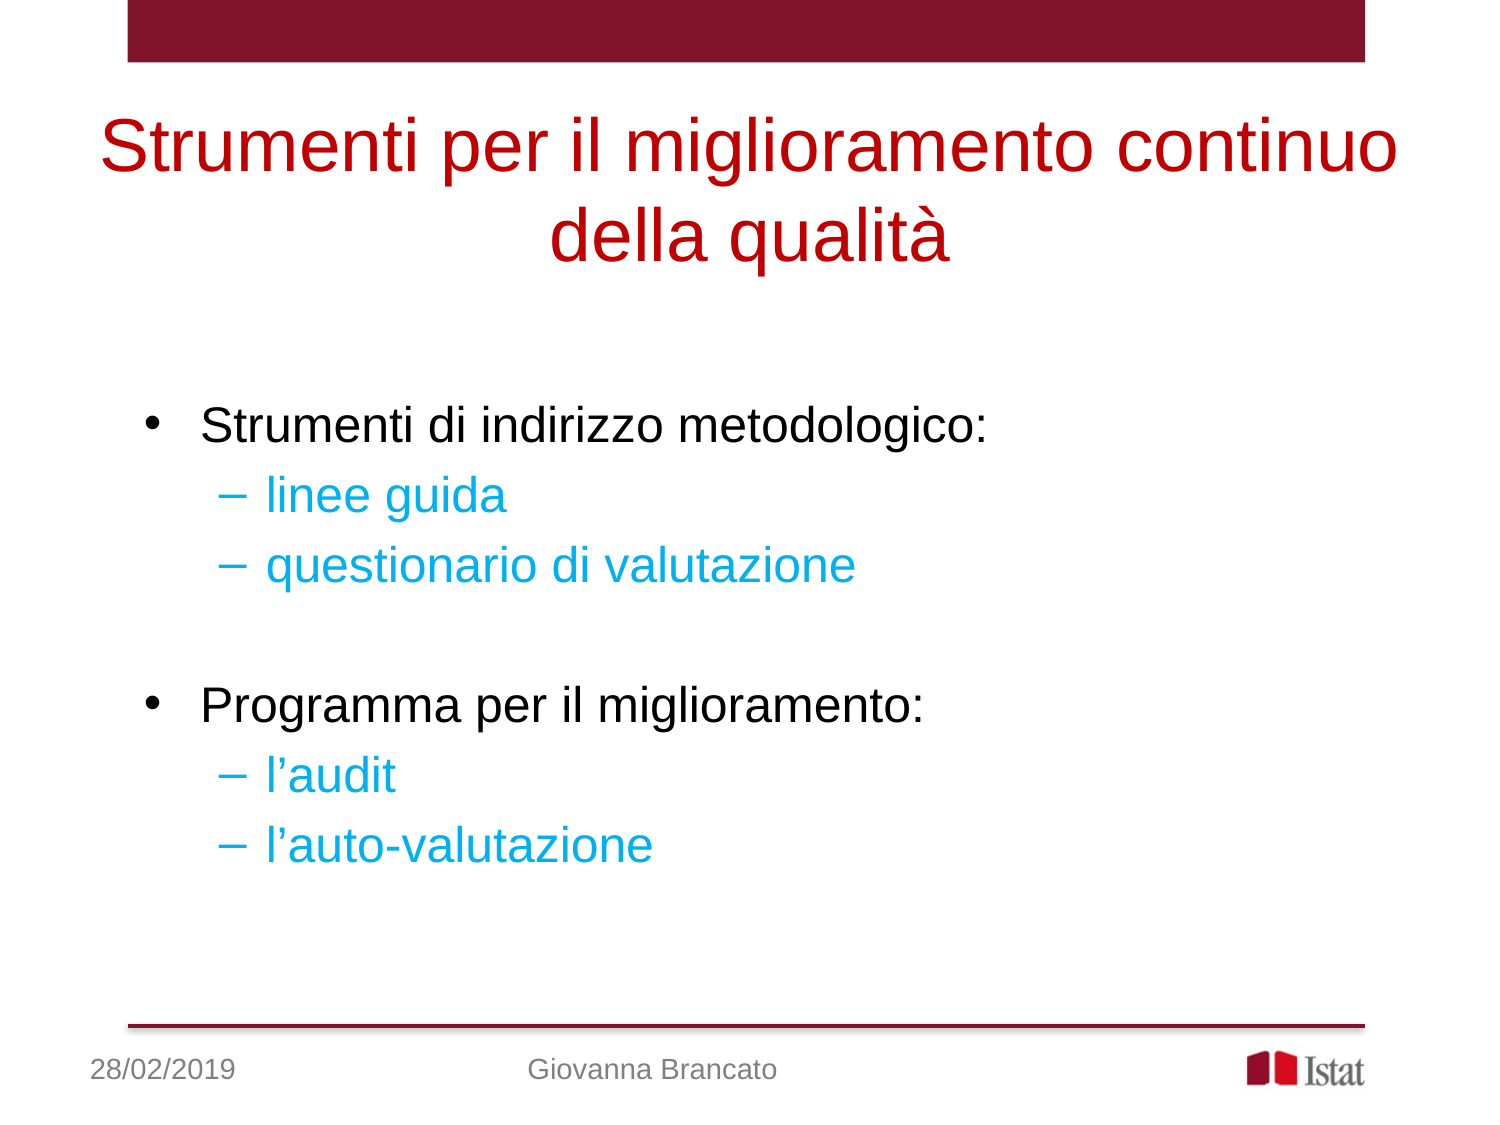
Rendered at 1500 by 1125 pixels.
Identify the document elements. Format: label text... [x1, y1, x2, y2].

picture [1239, 1040, 1373, 1097]
list Strumenti di indirizzo metodologico: linee guida questionario di valutazione Programma per il miglioramento: l’audit l’auto-valutazione [129, 384, 1309, 937]
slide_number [75, 1042, 479, 1103]
title Strumenti per il miglioramento continuo della qualità [75, 89, 1425, 233]
footer Giovanna Brancato [512, 1042, 988, 1103]
